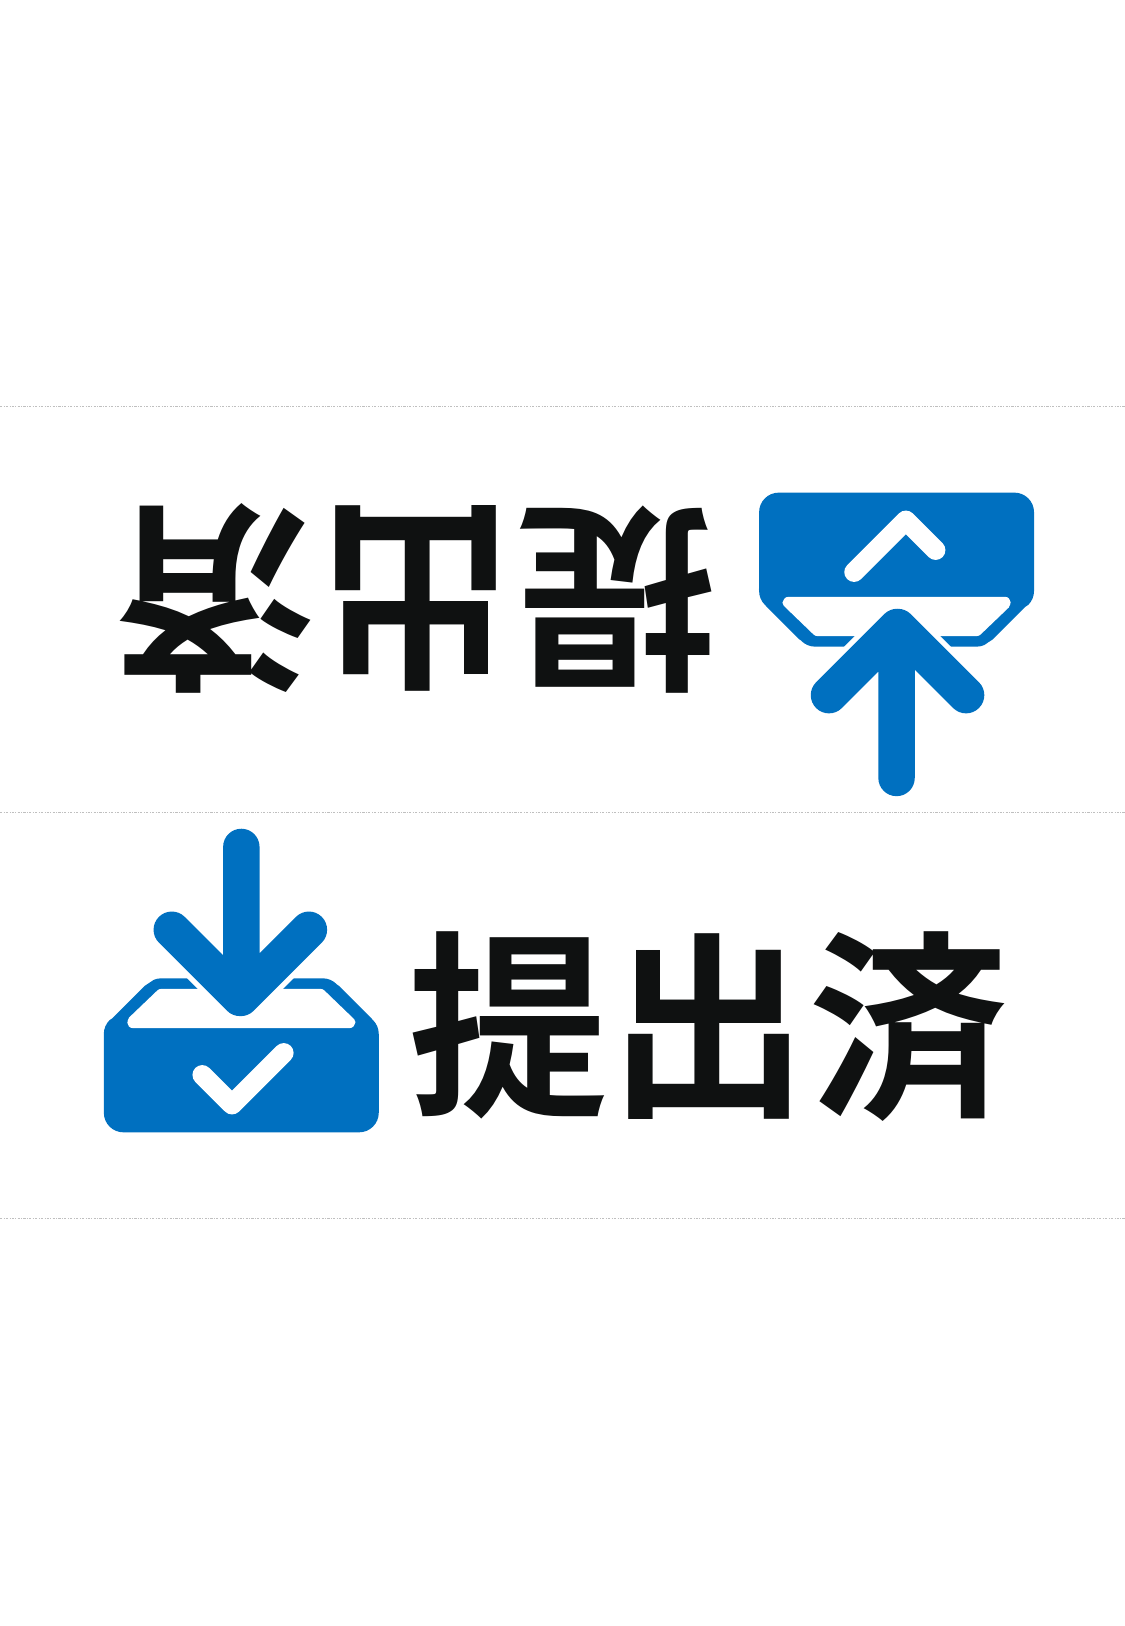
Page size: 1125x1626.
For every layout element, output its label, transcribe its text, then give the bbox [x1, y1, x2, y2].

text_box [103, 828, 379, 1133]
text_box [758, 492, 1035, 797]
text_box 提出済 [393, 894, 1024, 1149]
text_box 提出済 [101, 476, 732, 731]
